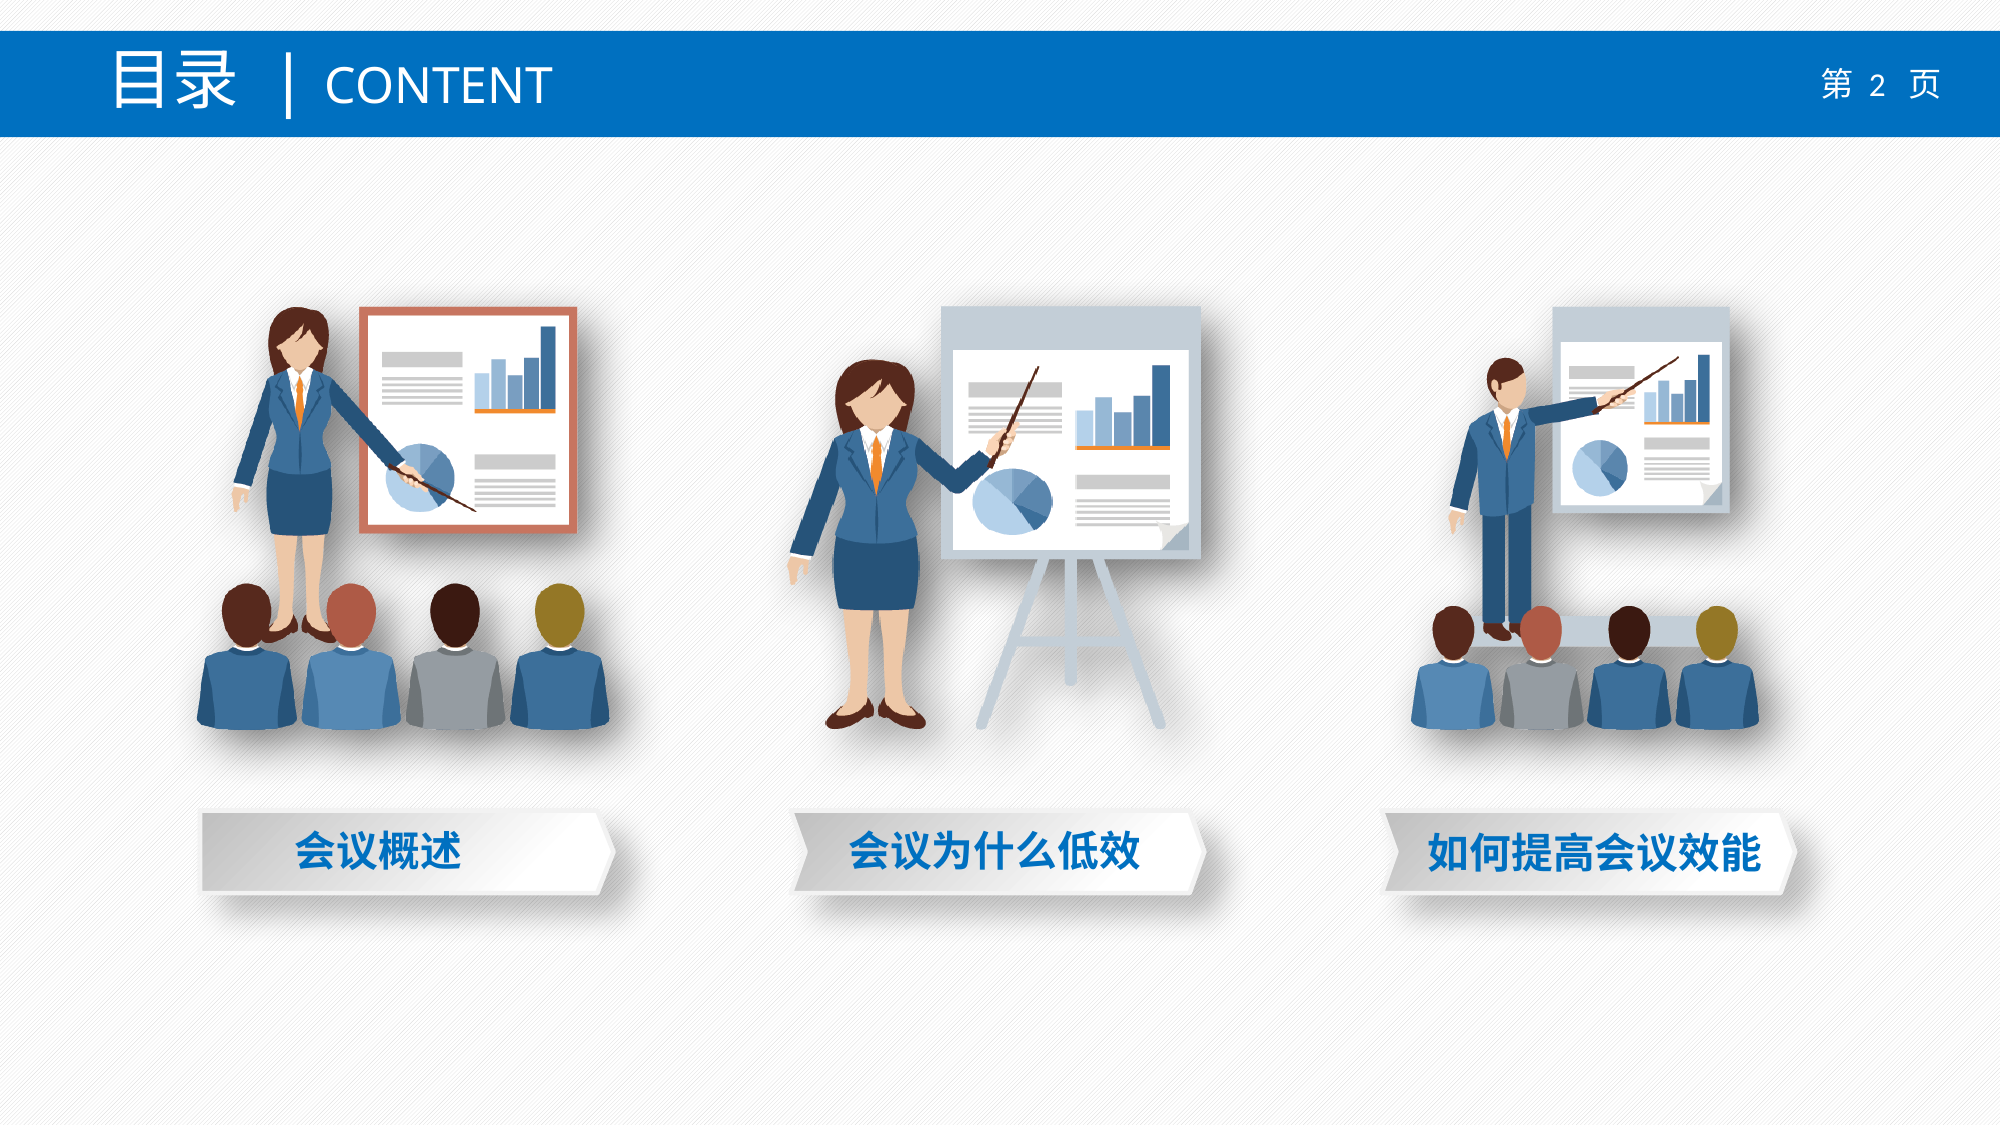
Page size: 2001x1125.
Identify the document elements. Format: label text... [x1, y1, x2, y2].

text_box [790, 810, 1205, 894]
picture [1410, 306, 1759, 731]
text_box [1381, 810, 1796, 894]
picture [196, 306, 611, 731]
picture [786, 306, 1201, 731]
text_box [199, 810, 614, 894]
text_box 如何提高会议效能 [1413, 819, 1777, 885]
text_box 会议为什么低效 [833, 817, 1156, 883]
text_box 会议概述 [280, 817, 477, 883]
